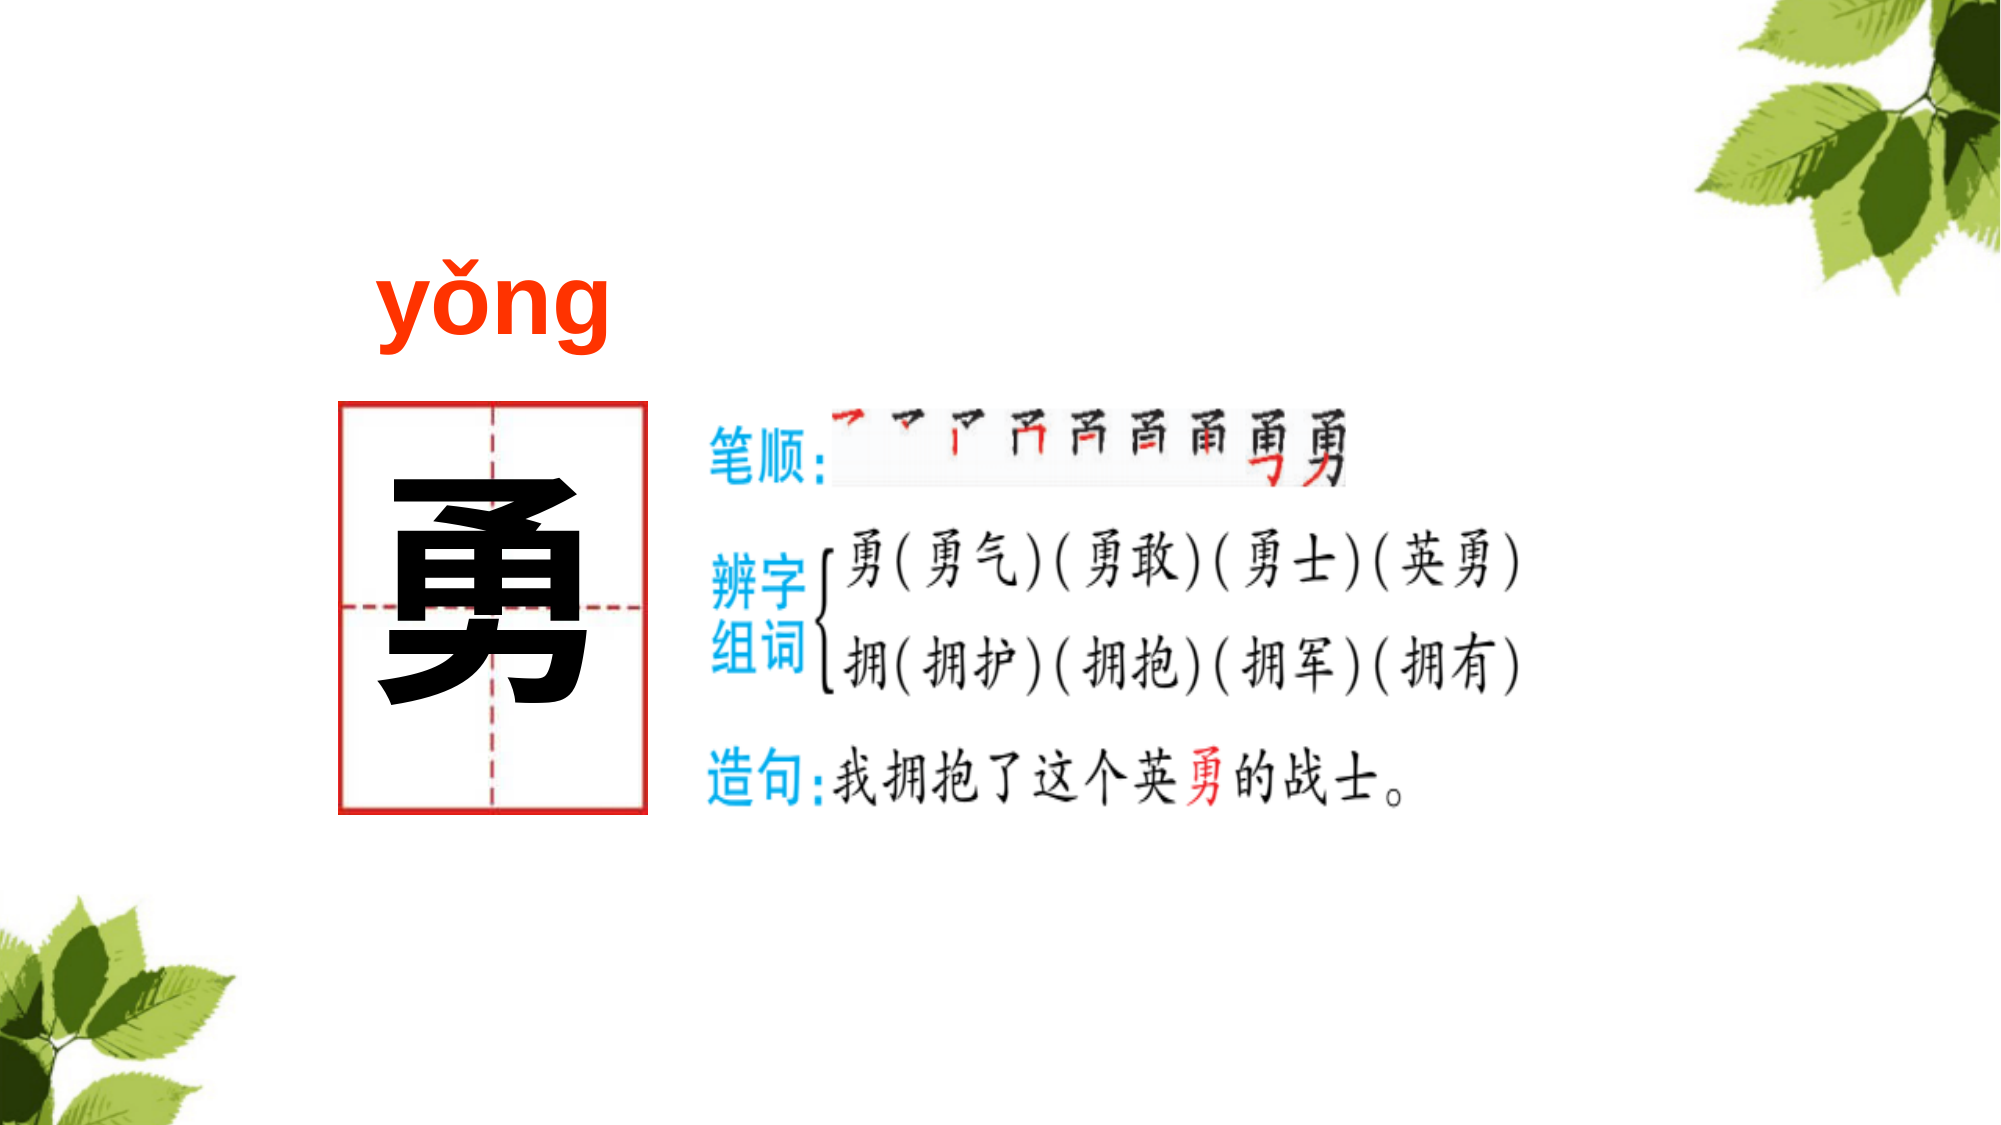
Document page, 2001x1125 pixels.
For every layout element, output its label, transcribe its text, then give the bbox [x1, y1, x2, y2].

picture [704, 511, 1529, 705]
text_box yǒnɡ [360, 227, 629, 363]
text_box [337, 401, 648, 815]
picture [1687, 0, 2001, 303]
picture [704, 724, 1413, 815]
picture [704, 401, 1360, 502]
picture [0, 890, 242, 1125]
